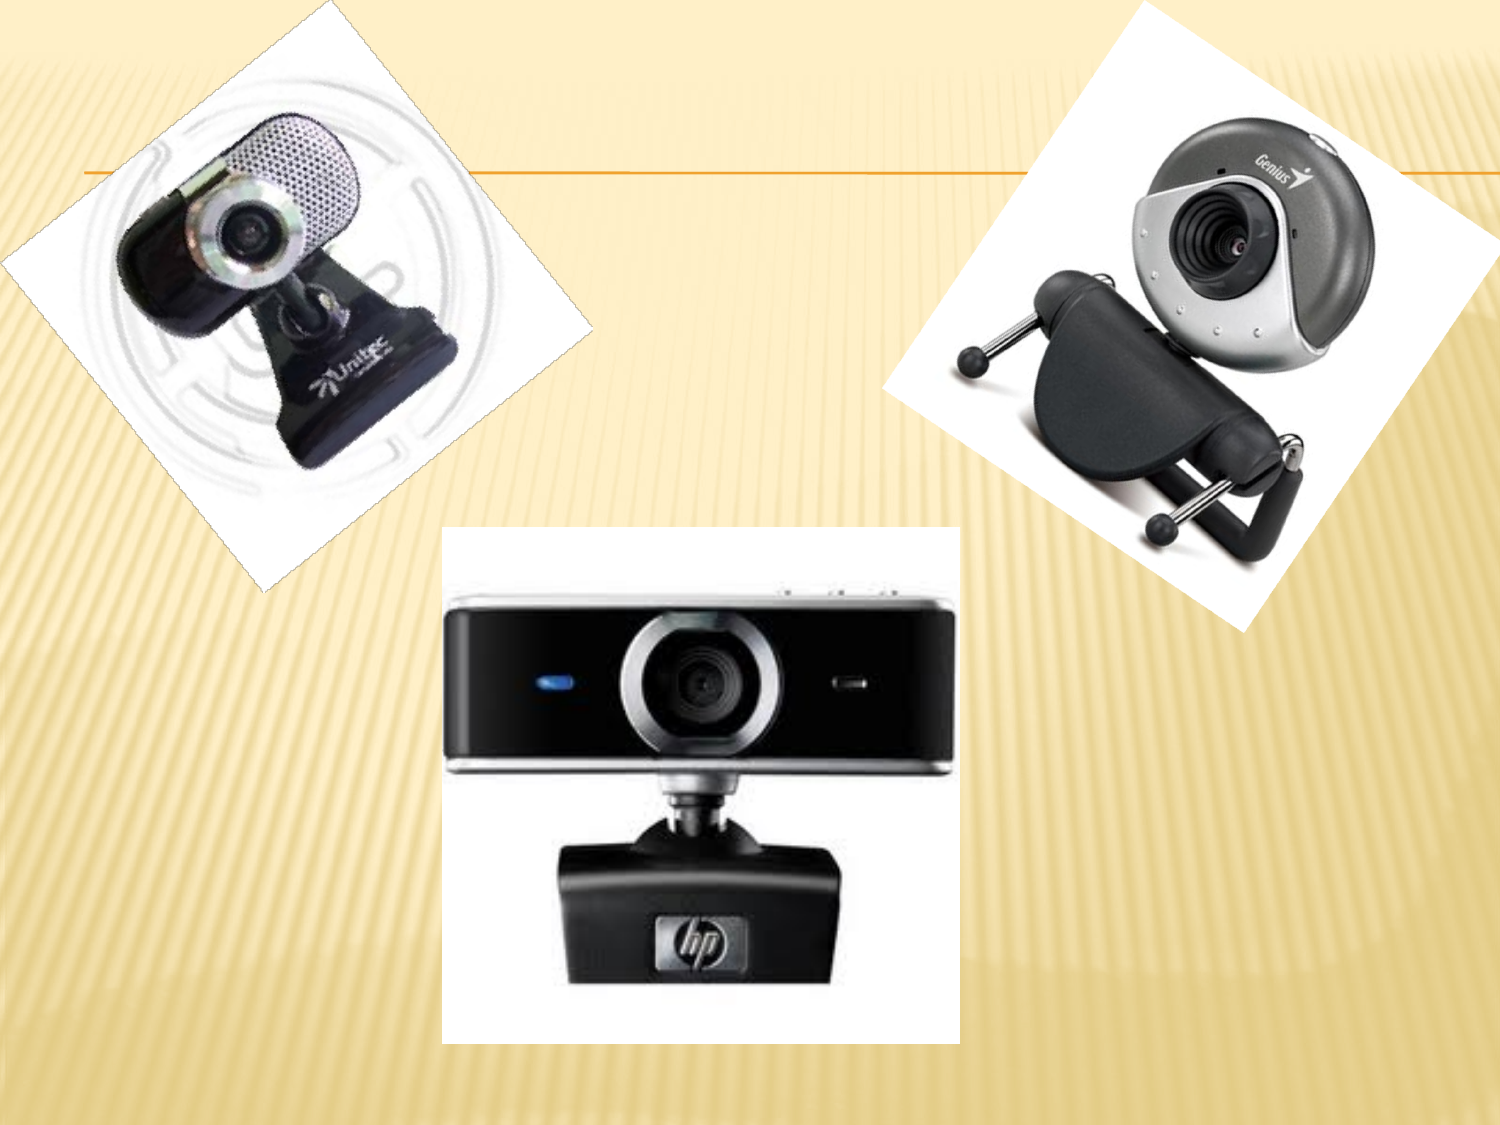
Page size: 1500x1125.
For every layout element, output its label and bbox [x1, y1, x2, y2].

picture [85, 0, 508, 508]
picture [509, 225, 593, 396]
picture [883, 258, 972, 448]
picture [1414, 183, 1500, 380]
picture [442, 526, 960, 1045]
picture [204, 516, 359, 593]
picture [974, 1, 1413, 552]
picture [1140, 561, 1292, 632]
picture [2, 199, 83, 365]
